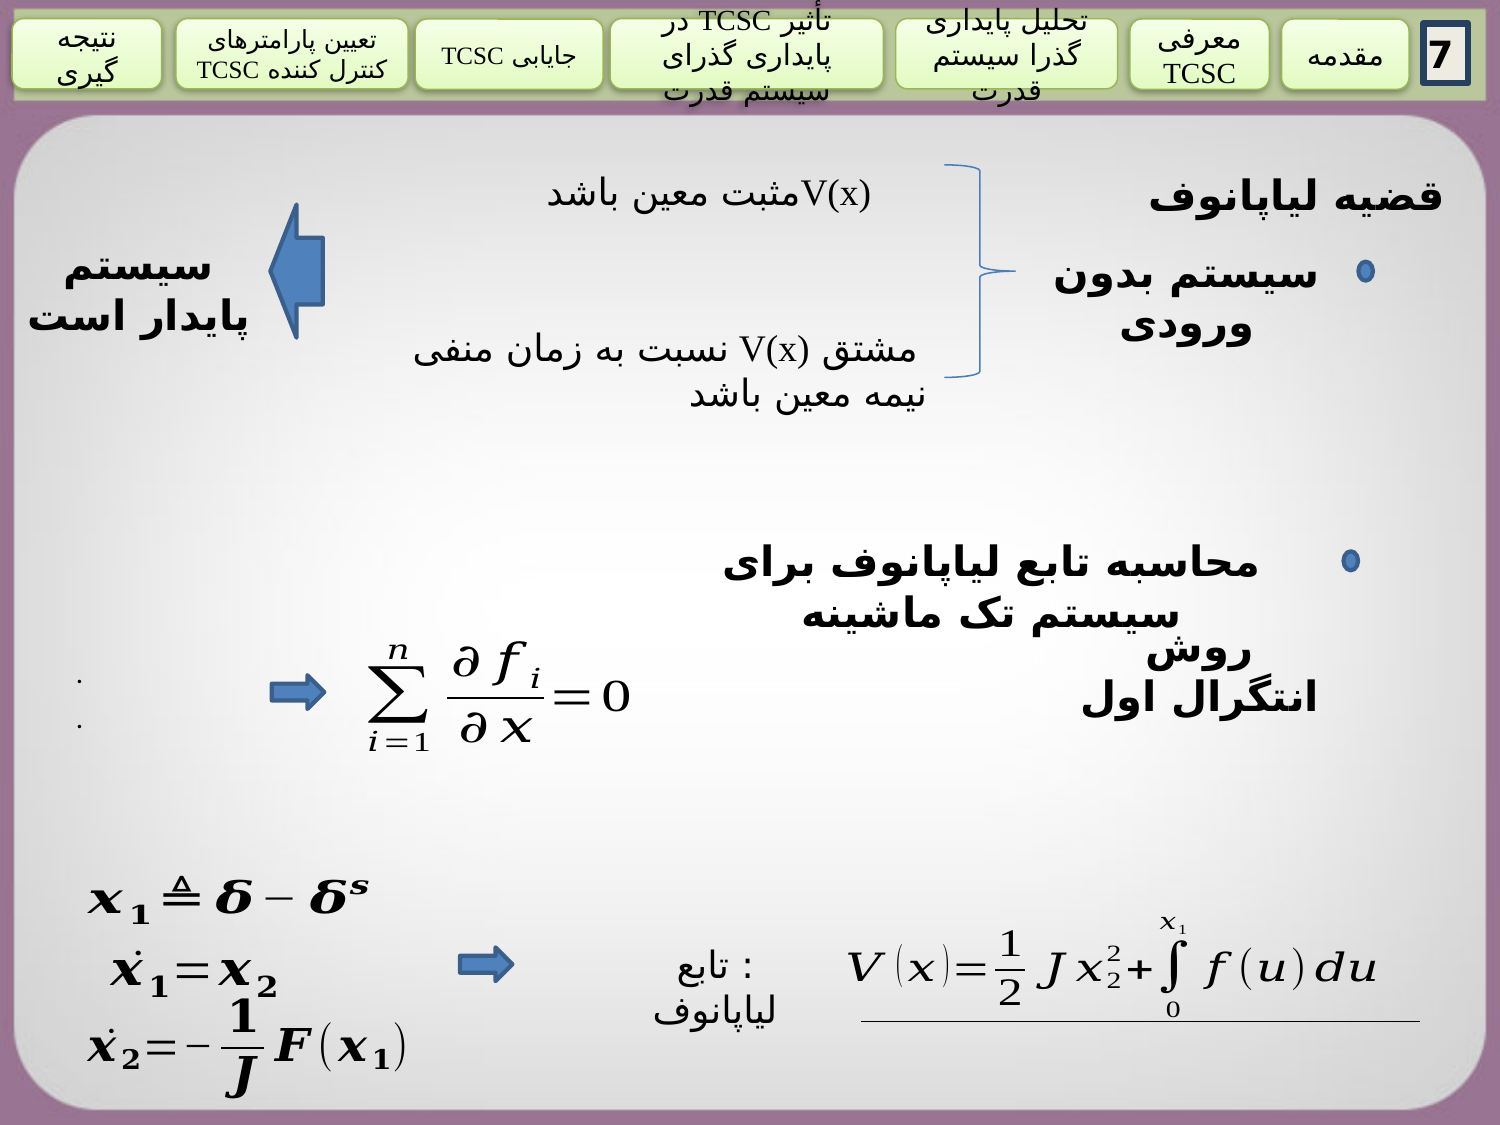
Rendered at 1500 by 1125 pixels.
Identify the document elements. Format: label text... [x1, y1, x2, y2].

text_box [457, 945, 515, 984]
text_box [1341, 549, 1361, 573]
text_box نتیجه گیری [11, 17, 163, 90]
picture [0, 0, 1500, 1125]
text_box سیستم بدون ورودی [1007, 238, 1366, 354]
text_box جایابی TCSC [414, 18, 604, 91]
text_box قضیه لیاپانوف [1117, 160, 1476, 226]
text_box مشتق V(x) نسبت به زمان منفی نیمه معین باشد [325, 316, 942, 422]
text_box روش انتگرال اول [1063, 612, 1336, 728]
text_box [278, 202, 325, 340]
text_box [944, 164, 1017, 379]
text_box محاسبه تابع لیاپانوف برای سیستم تک ماشینه [631, 527, 1351, 643]
text_box V(x)مثبت معین باشد [513, 160, 896, 221]
text_box مقدمه [1280, 18, 1410, 91]
text_box تأثیر TCSC در پایداری گذرای سیستم قدرت [609, 17, 885, 90]
text_box تعیین پارامترهای کنترل کننده TCSC [175, 17, 410, 90]
text_box : تابع لیاپانوف [613, 933, 818, 1039]
text_box سیستم پایدار است [0, 231, 278, 346]
text_box تحلیل پایداری گذرا سیستم قدرت [894, 17, 1119, 90]
text_box [1356, 259, 1376, 283]
text_box 7 [1423, 23, 1468, 84]
text_box [269, 673, 327, 711]
text_box معرفی TCSC [1129, 18, 1271, 91]
